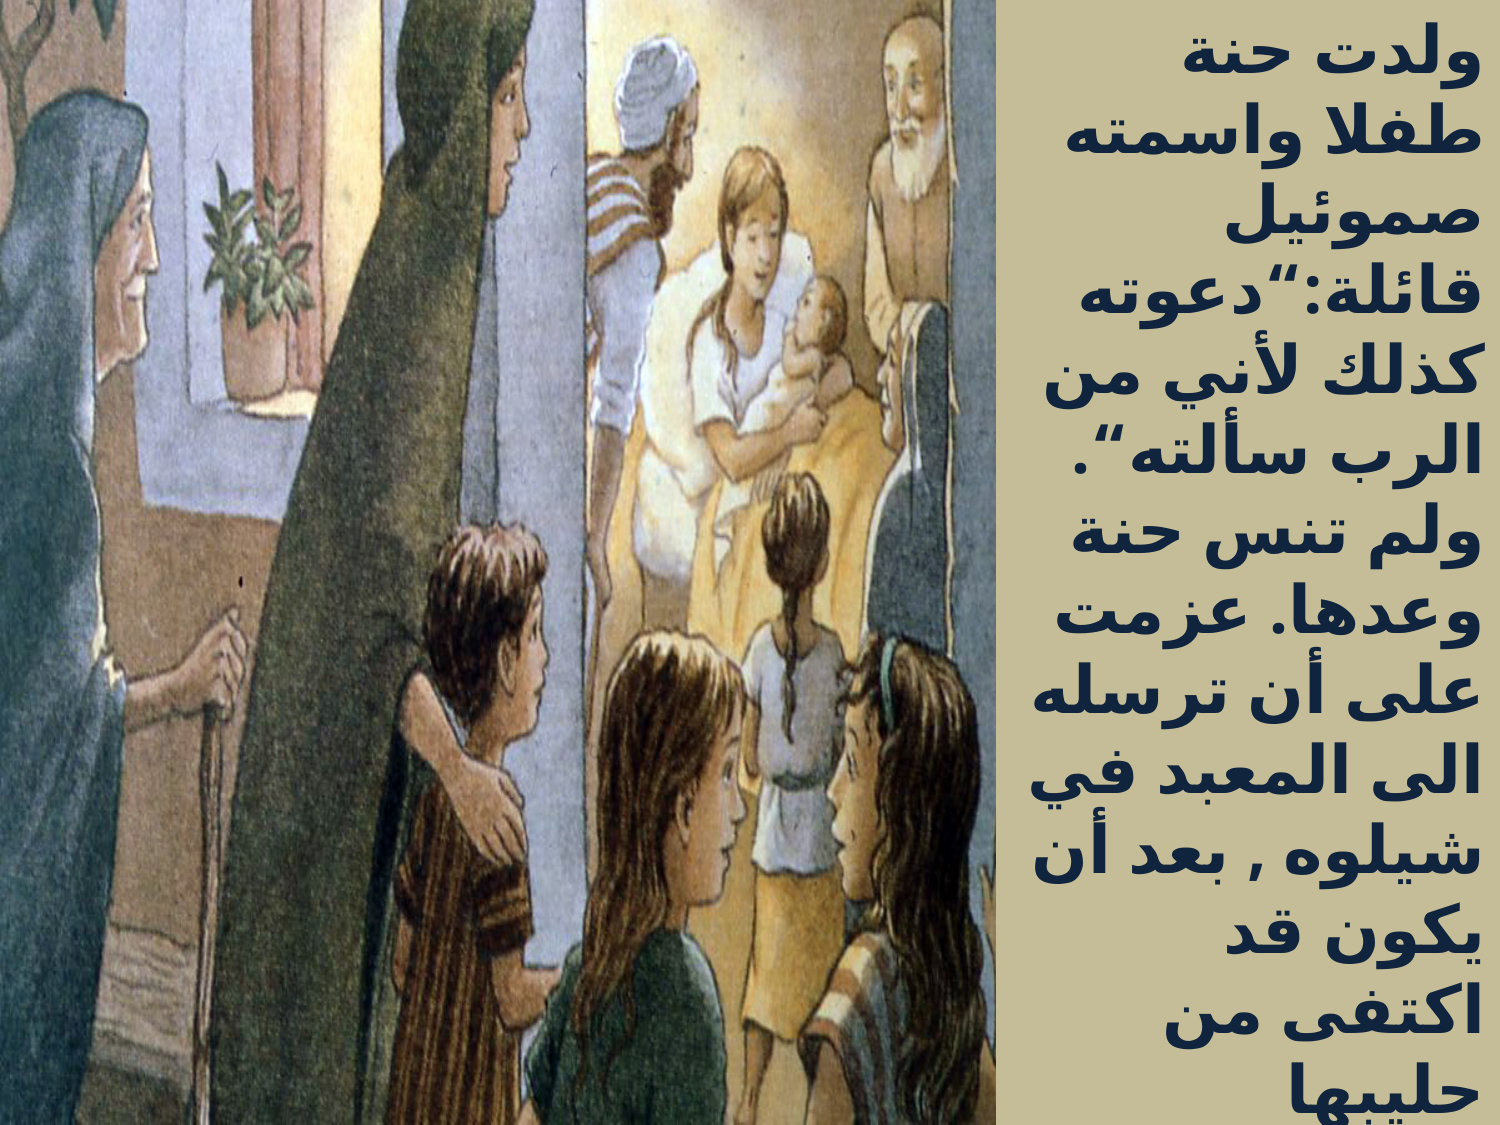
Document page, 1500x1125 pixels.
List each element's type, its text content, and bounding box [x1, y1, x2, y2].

picture [0, 0, 997, 1125]
text_box ولدت حنة طفلا واسمته صموئيل قائلة:“دعوته كذلك لأني من الرب سألته“. ولم تنس حنة وعدها. عزمت على أن ترسله الى المعبد في شيلوه , بعد أن يكون قد اكتفى من حليبها وسيخدم هناك الله مع الكاهن عالي. بانتظار ذلك أخذت حنة ترضع طفلها بفرح وسعادة. [998, 0, 1500, 1125]
